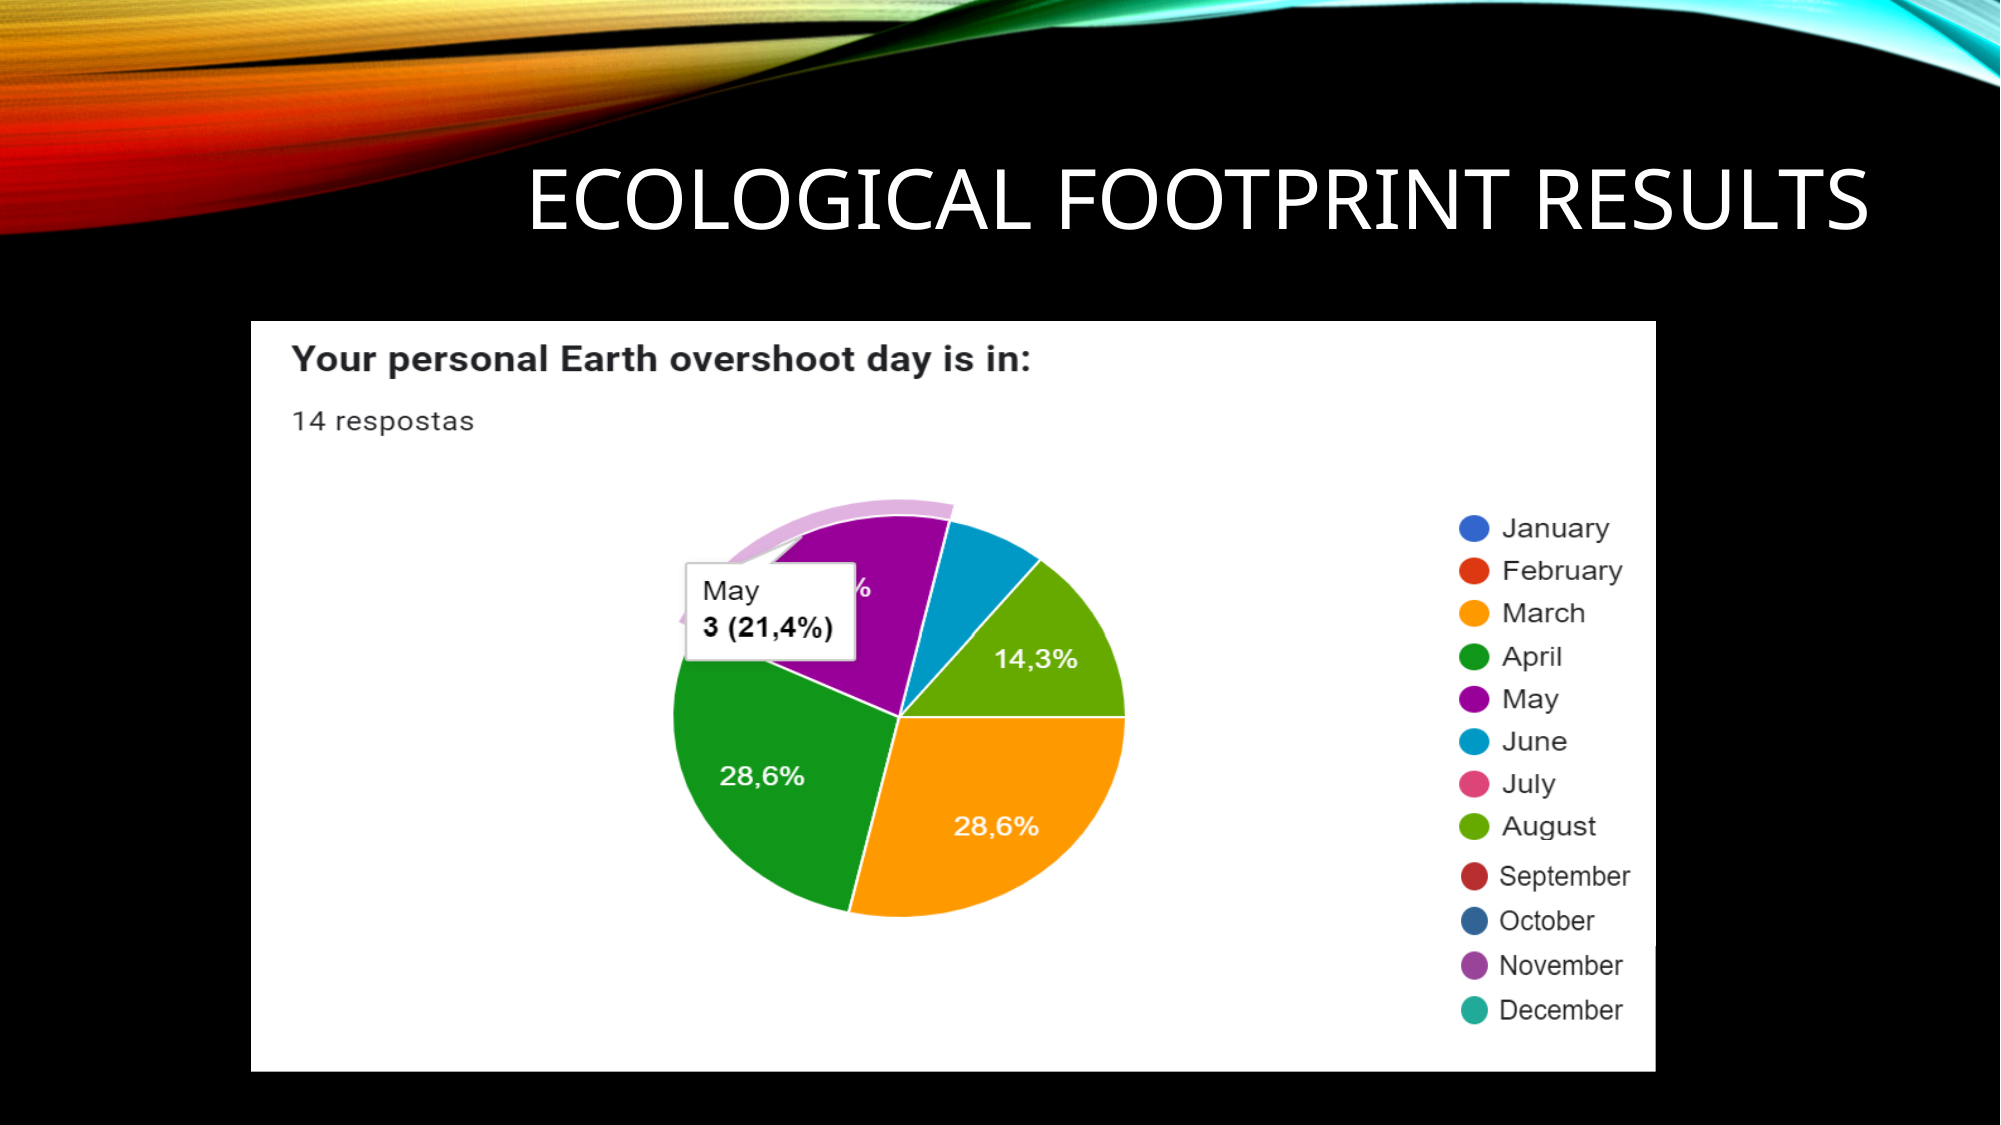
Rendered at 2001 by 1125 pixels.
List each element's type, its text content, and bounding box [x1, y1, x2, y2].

title Ecological footprint results [474, 96, 1887, 309]
picture [0, 0, 2000, 237]
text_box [250, 321, 1656, 1072]
picture [1440, 840, 1649, 1042]
